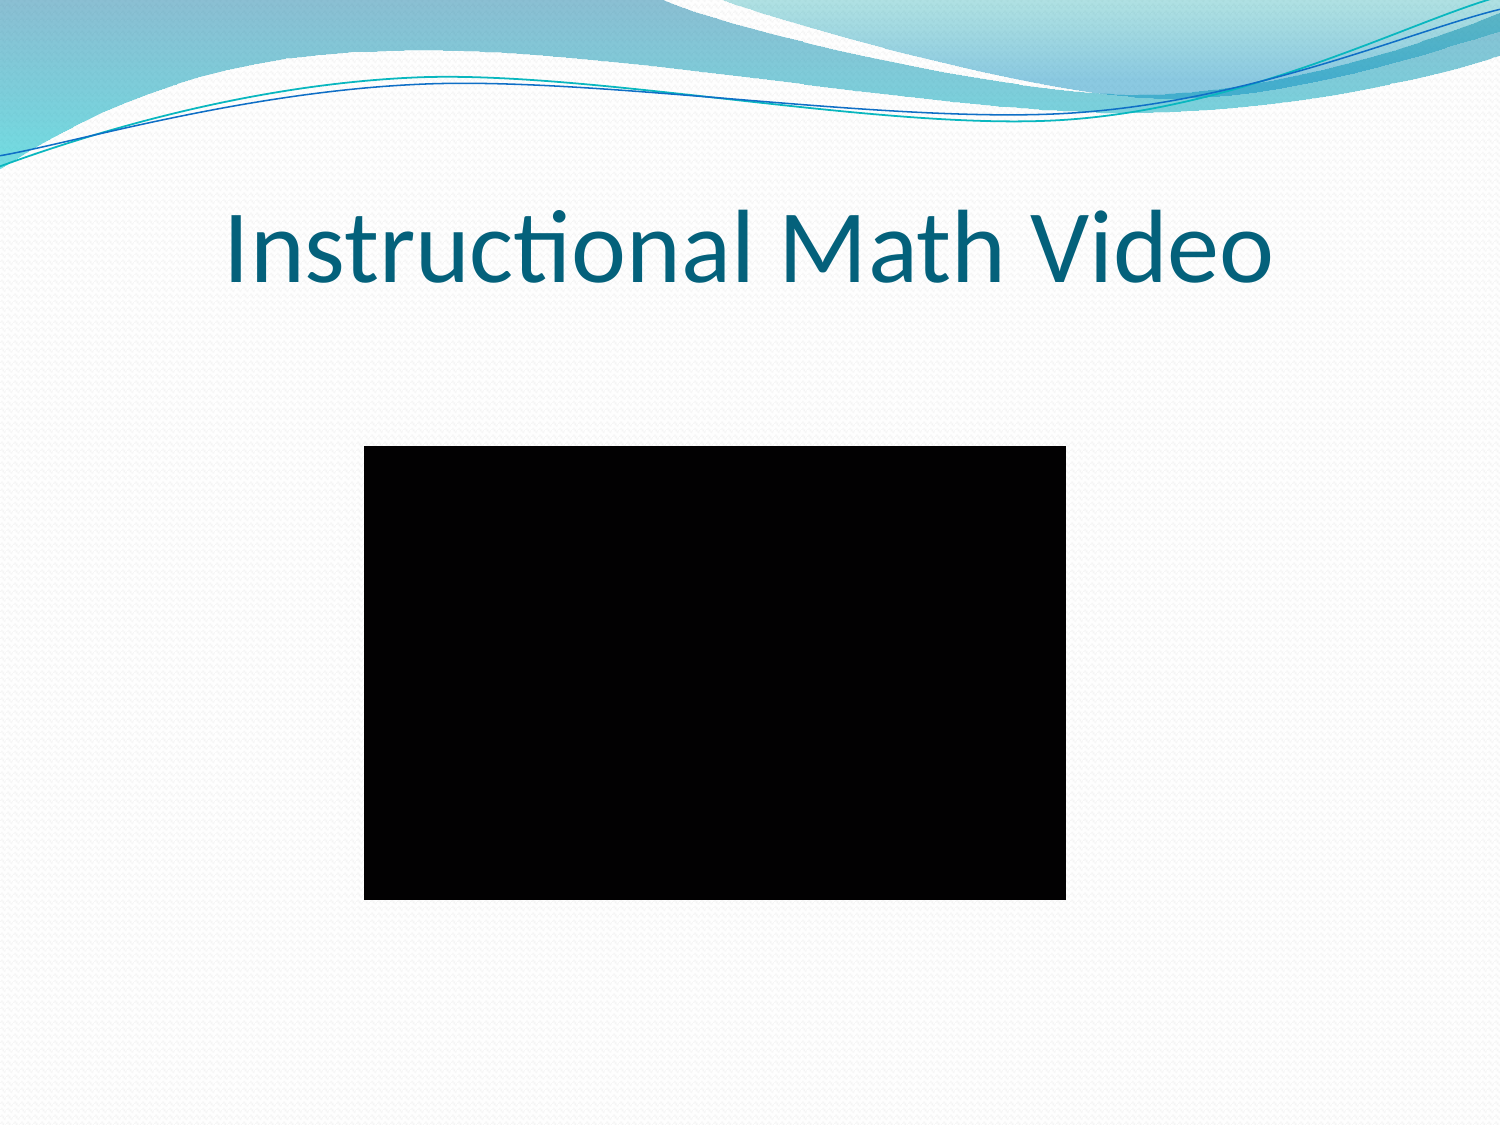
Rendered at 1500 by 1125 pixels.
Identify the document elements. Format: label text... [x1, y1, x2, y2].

title Instructional Math Video [75, 115, 1425, 303]
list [362, 445, 1067, 901]
